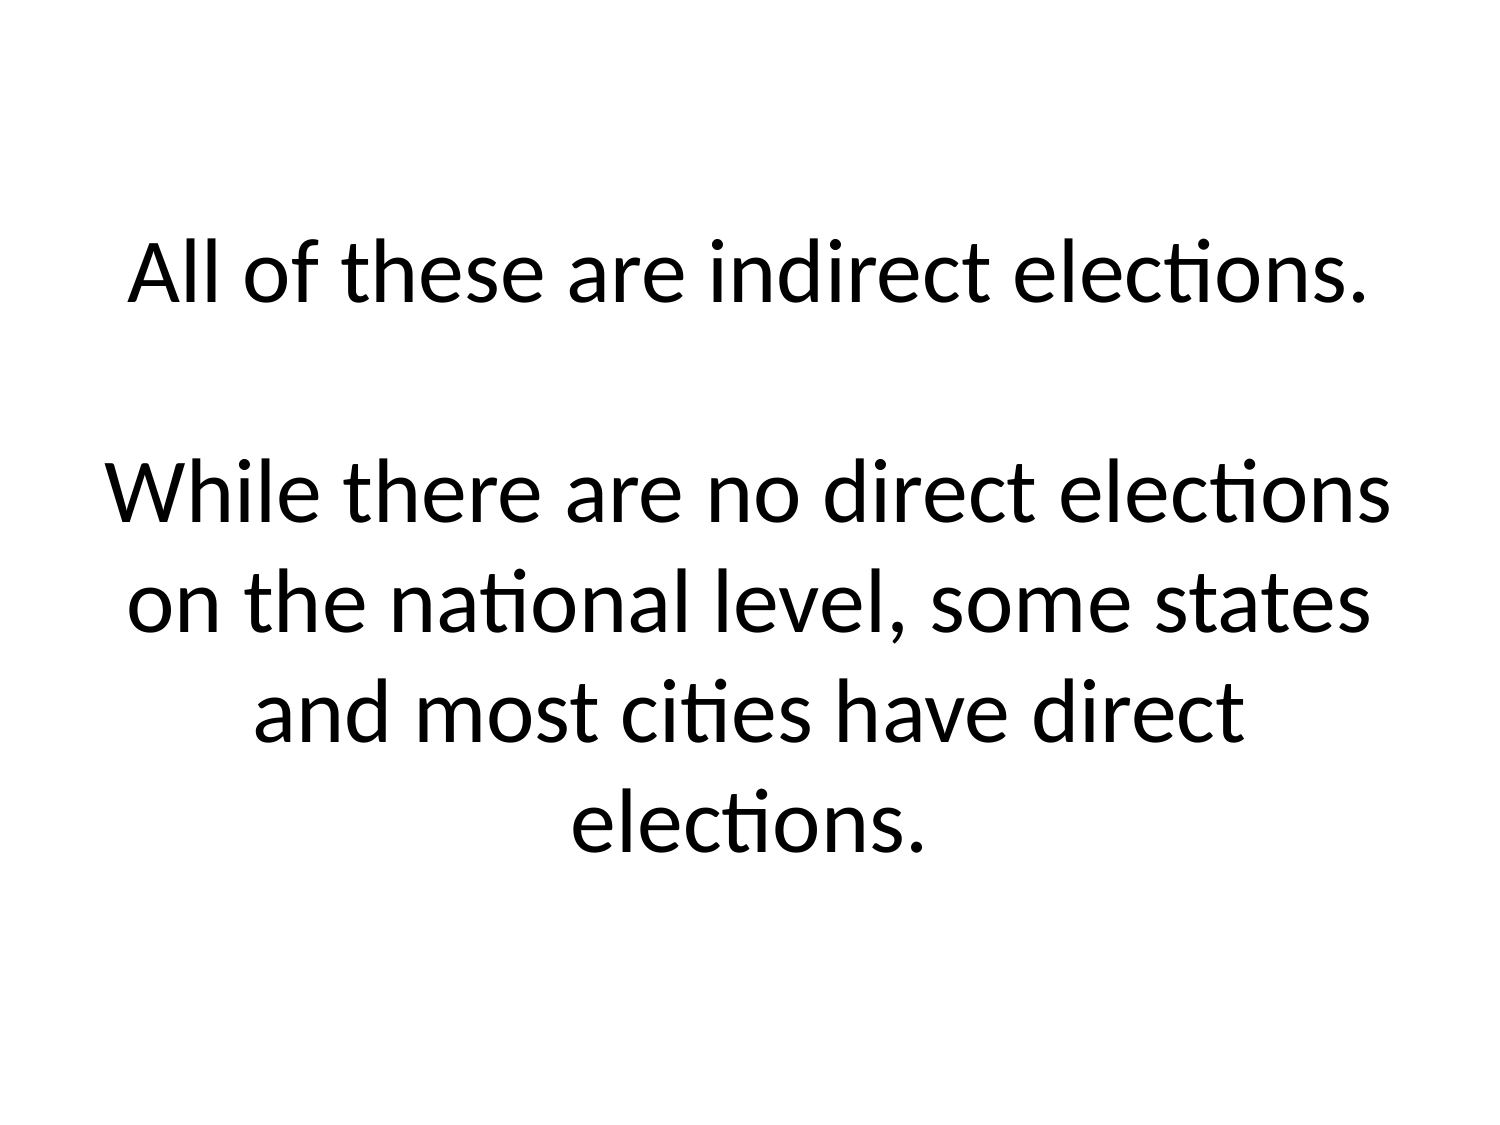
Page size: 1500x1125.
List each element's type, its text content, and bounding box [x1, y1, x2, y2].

title All of these are indirect elections. While there are no direct elections on the national level, some states and most cities have direct elections. [74, 44, 1426, 1038]
